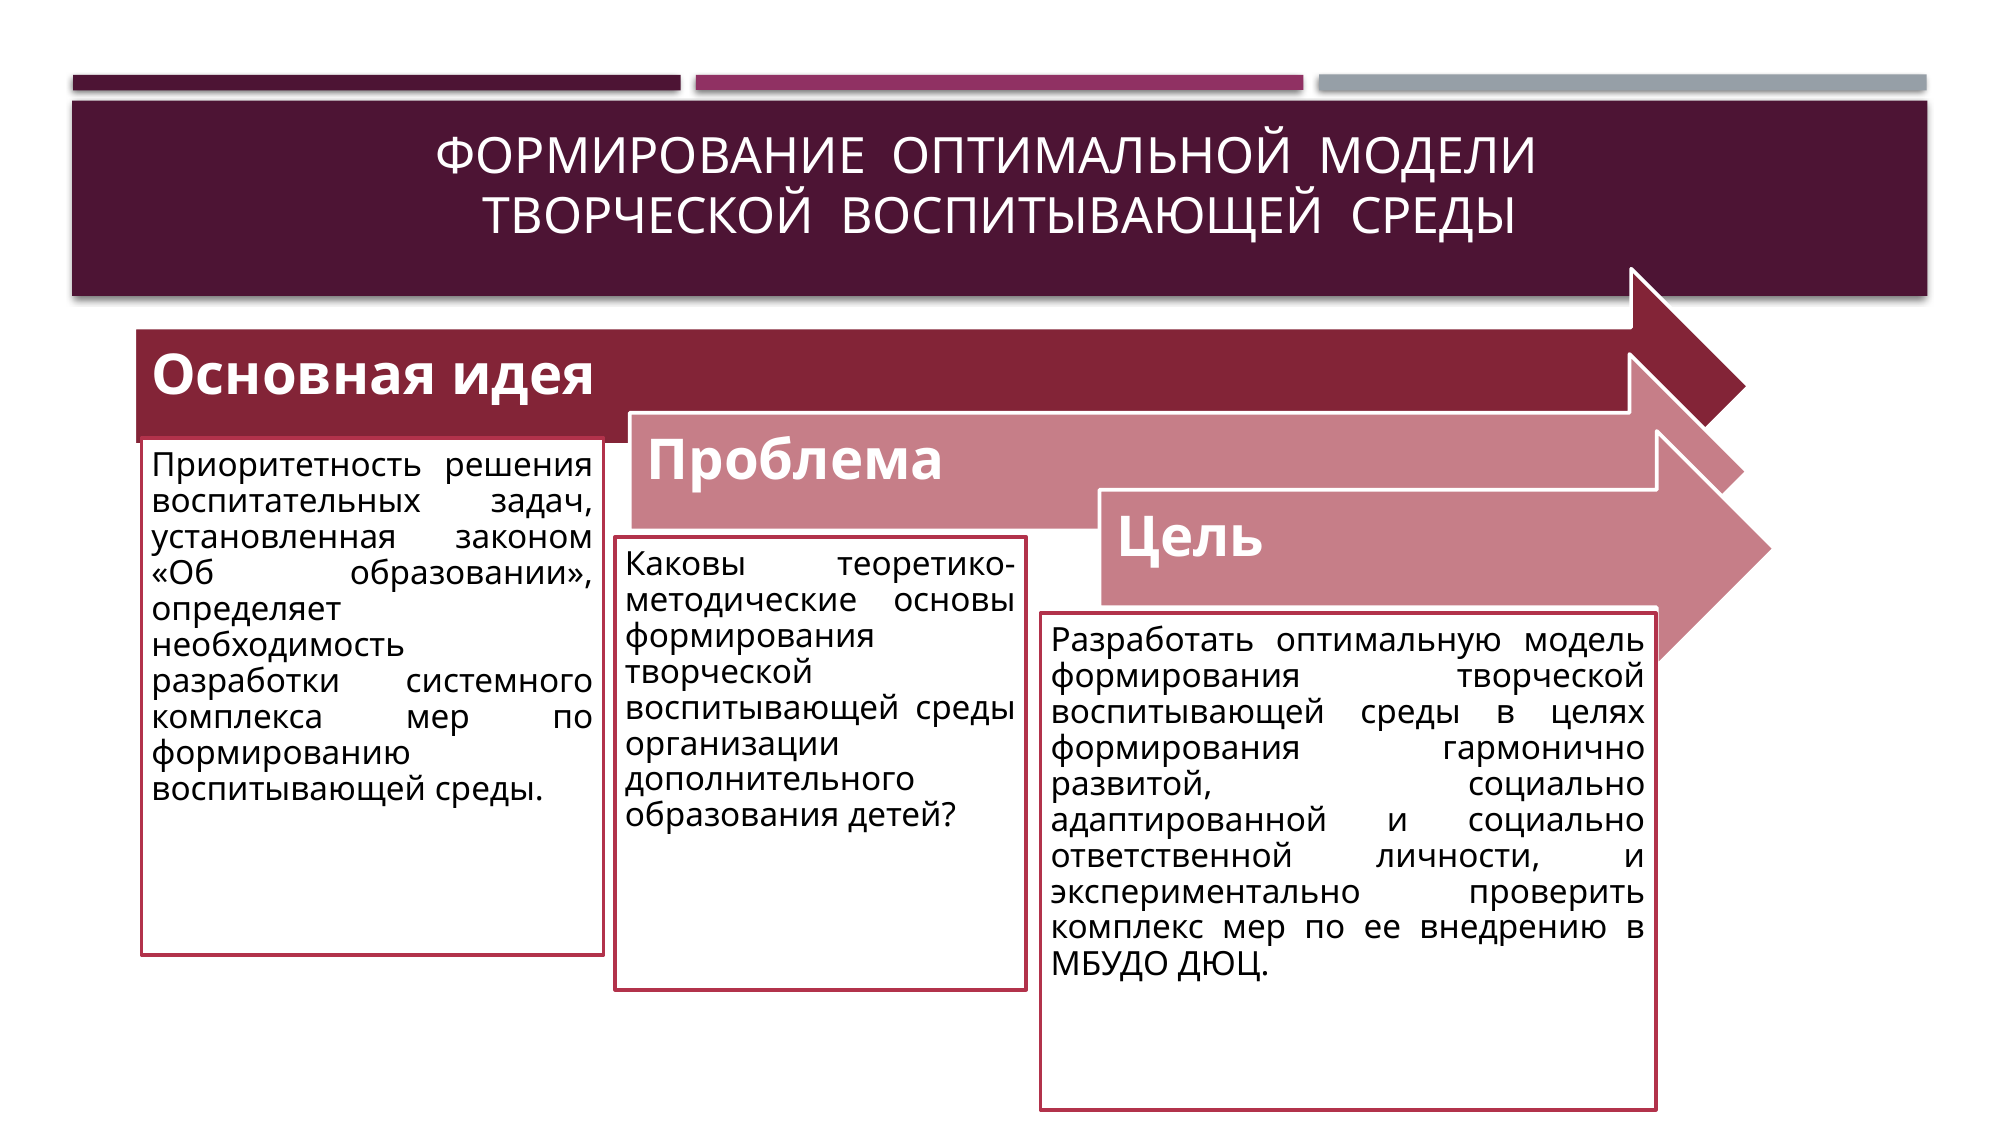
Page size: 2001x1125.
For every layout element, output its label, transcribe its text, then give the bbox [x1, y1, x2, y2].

title Формирование оптимальной модели творческой воспитывающей среды [95, 113, 1905, 252]
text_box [140, 235, 1766, 1125]
